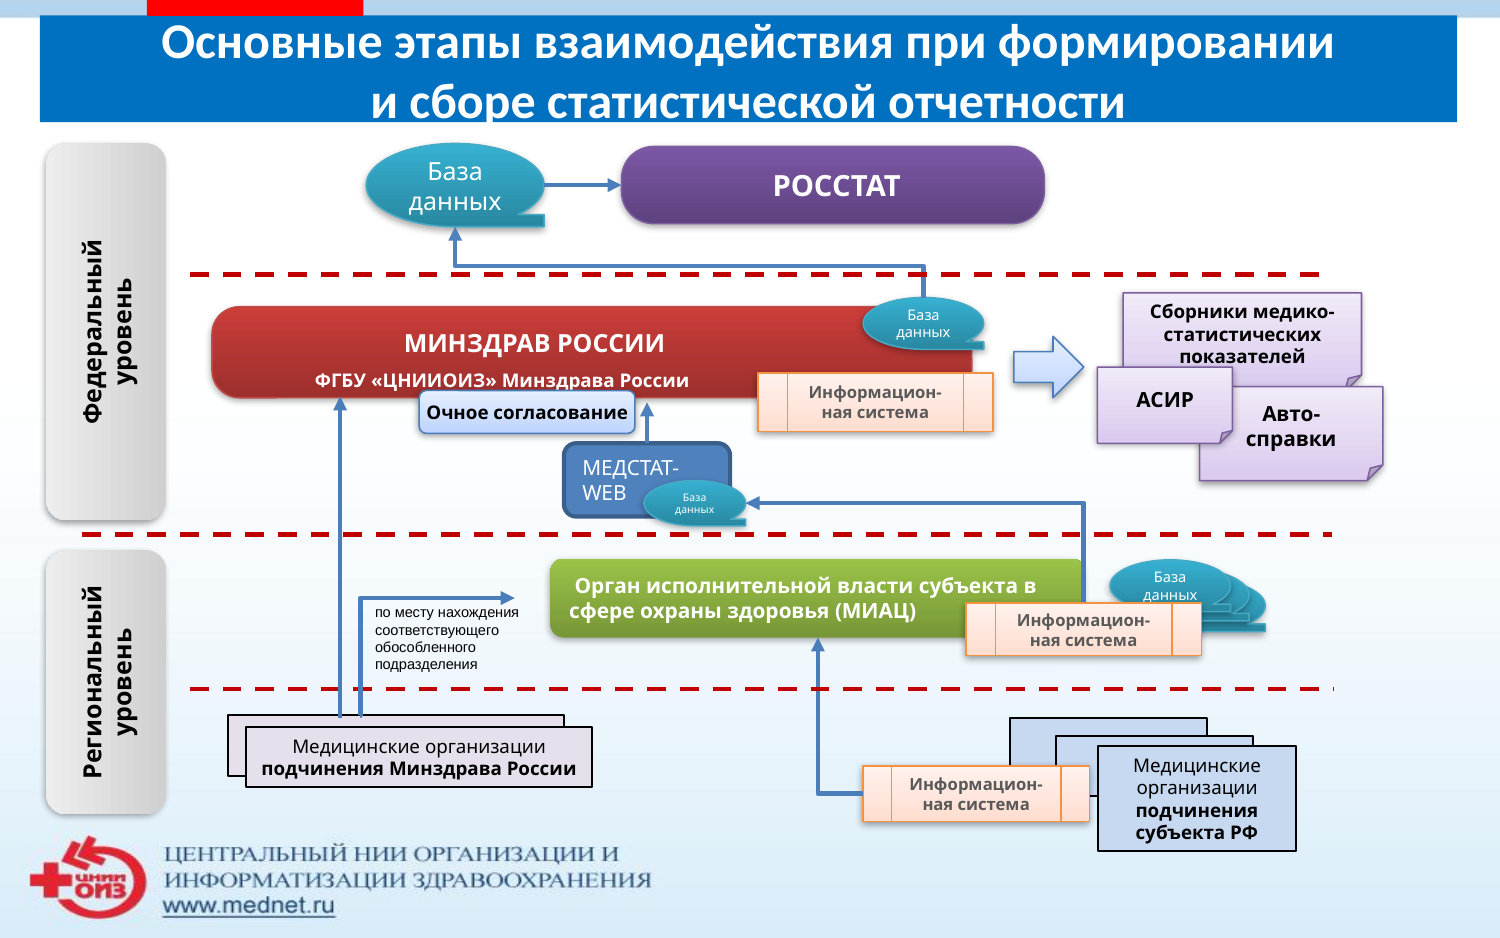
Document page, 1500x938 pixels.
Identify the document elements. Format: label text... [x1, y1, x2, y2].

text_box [45, 143, 1383, 853]
text_box [145, 0, 365, 18]
picture [0, 0, 1500, 938]
title Основные этапы взаимодействия при формировании и сборе статистической отчетности [38, 13, 1459, 124]
